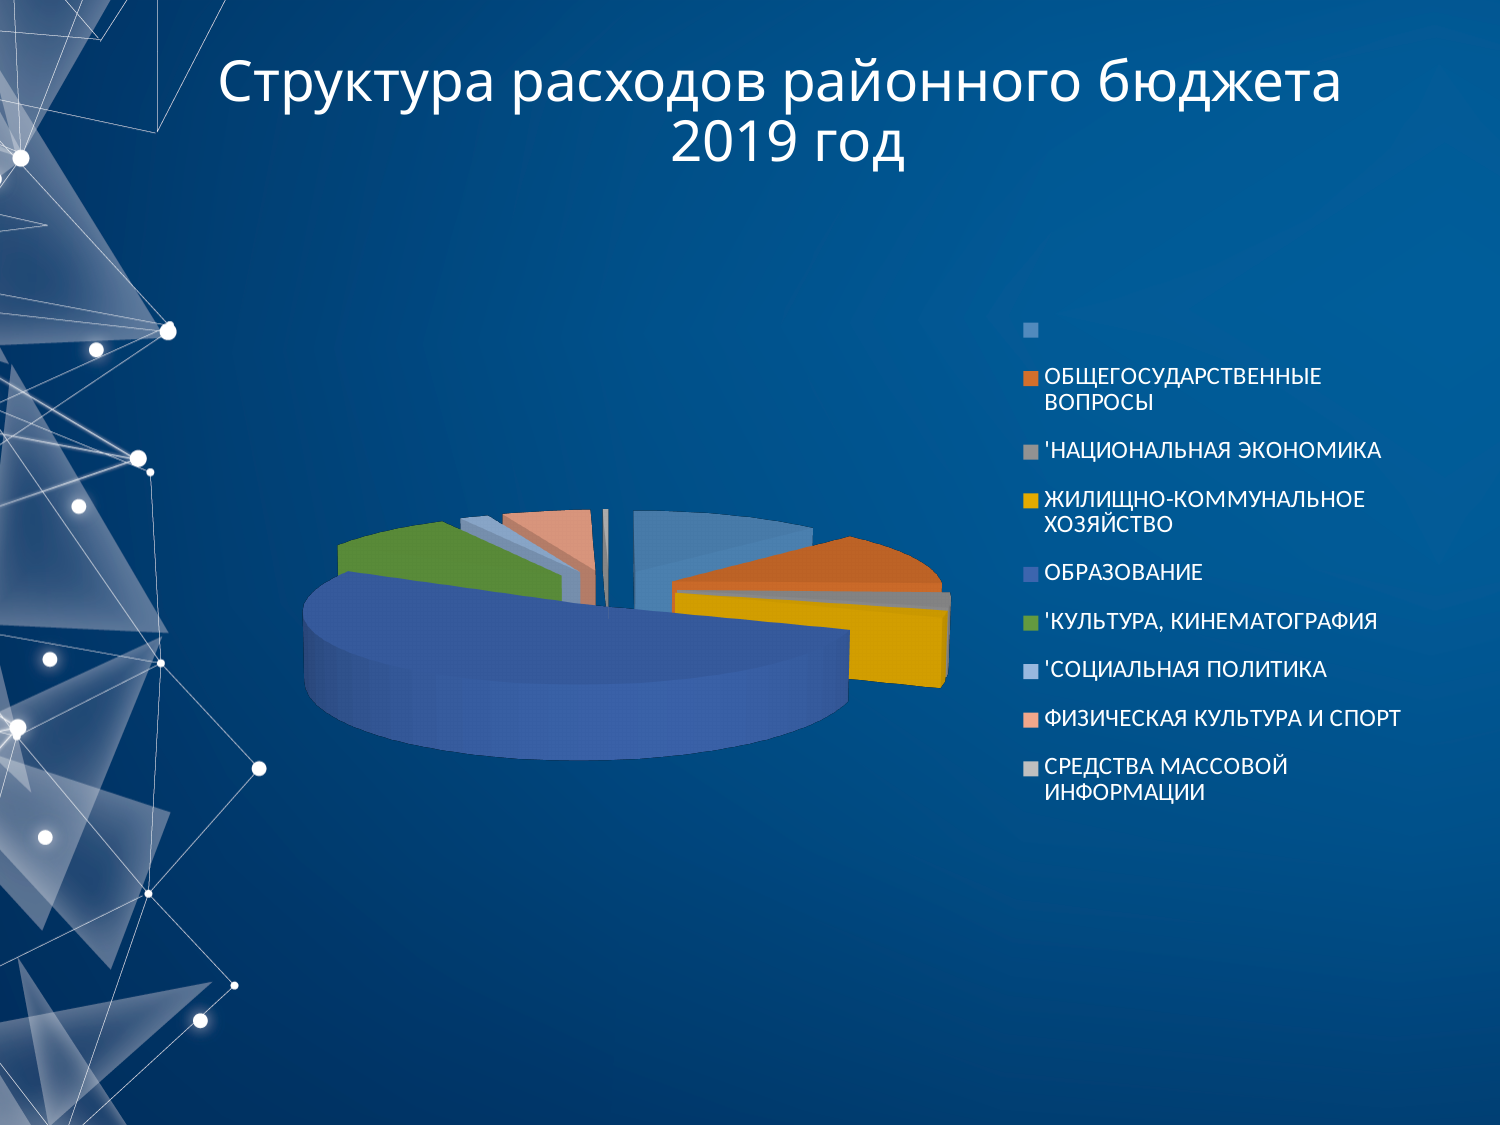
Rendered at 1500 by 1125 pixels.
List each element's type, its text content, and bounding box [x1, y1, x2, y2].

title Структура расходов районного бюджета 2019 год [137, 44, 1424, 182]
chart [224, 224, 1421, 1050]
picture [0, 0, 1500, 1125]
